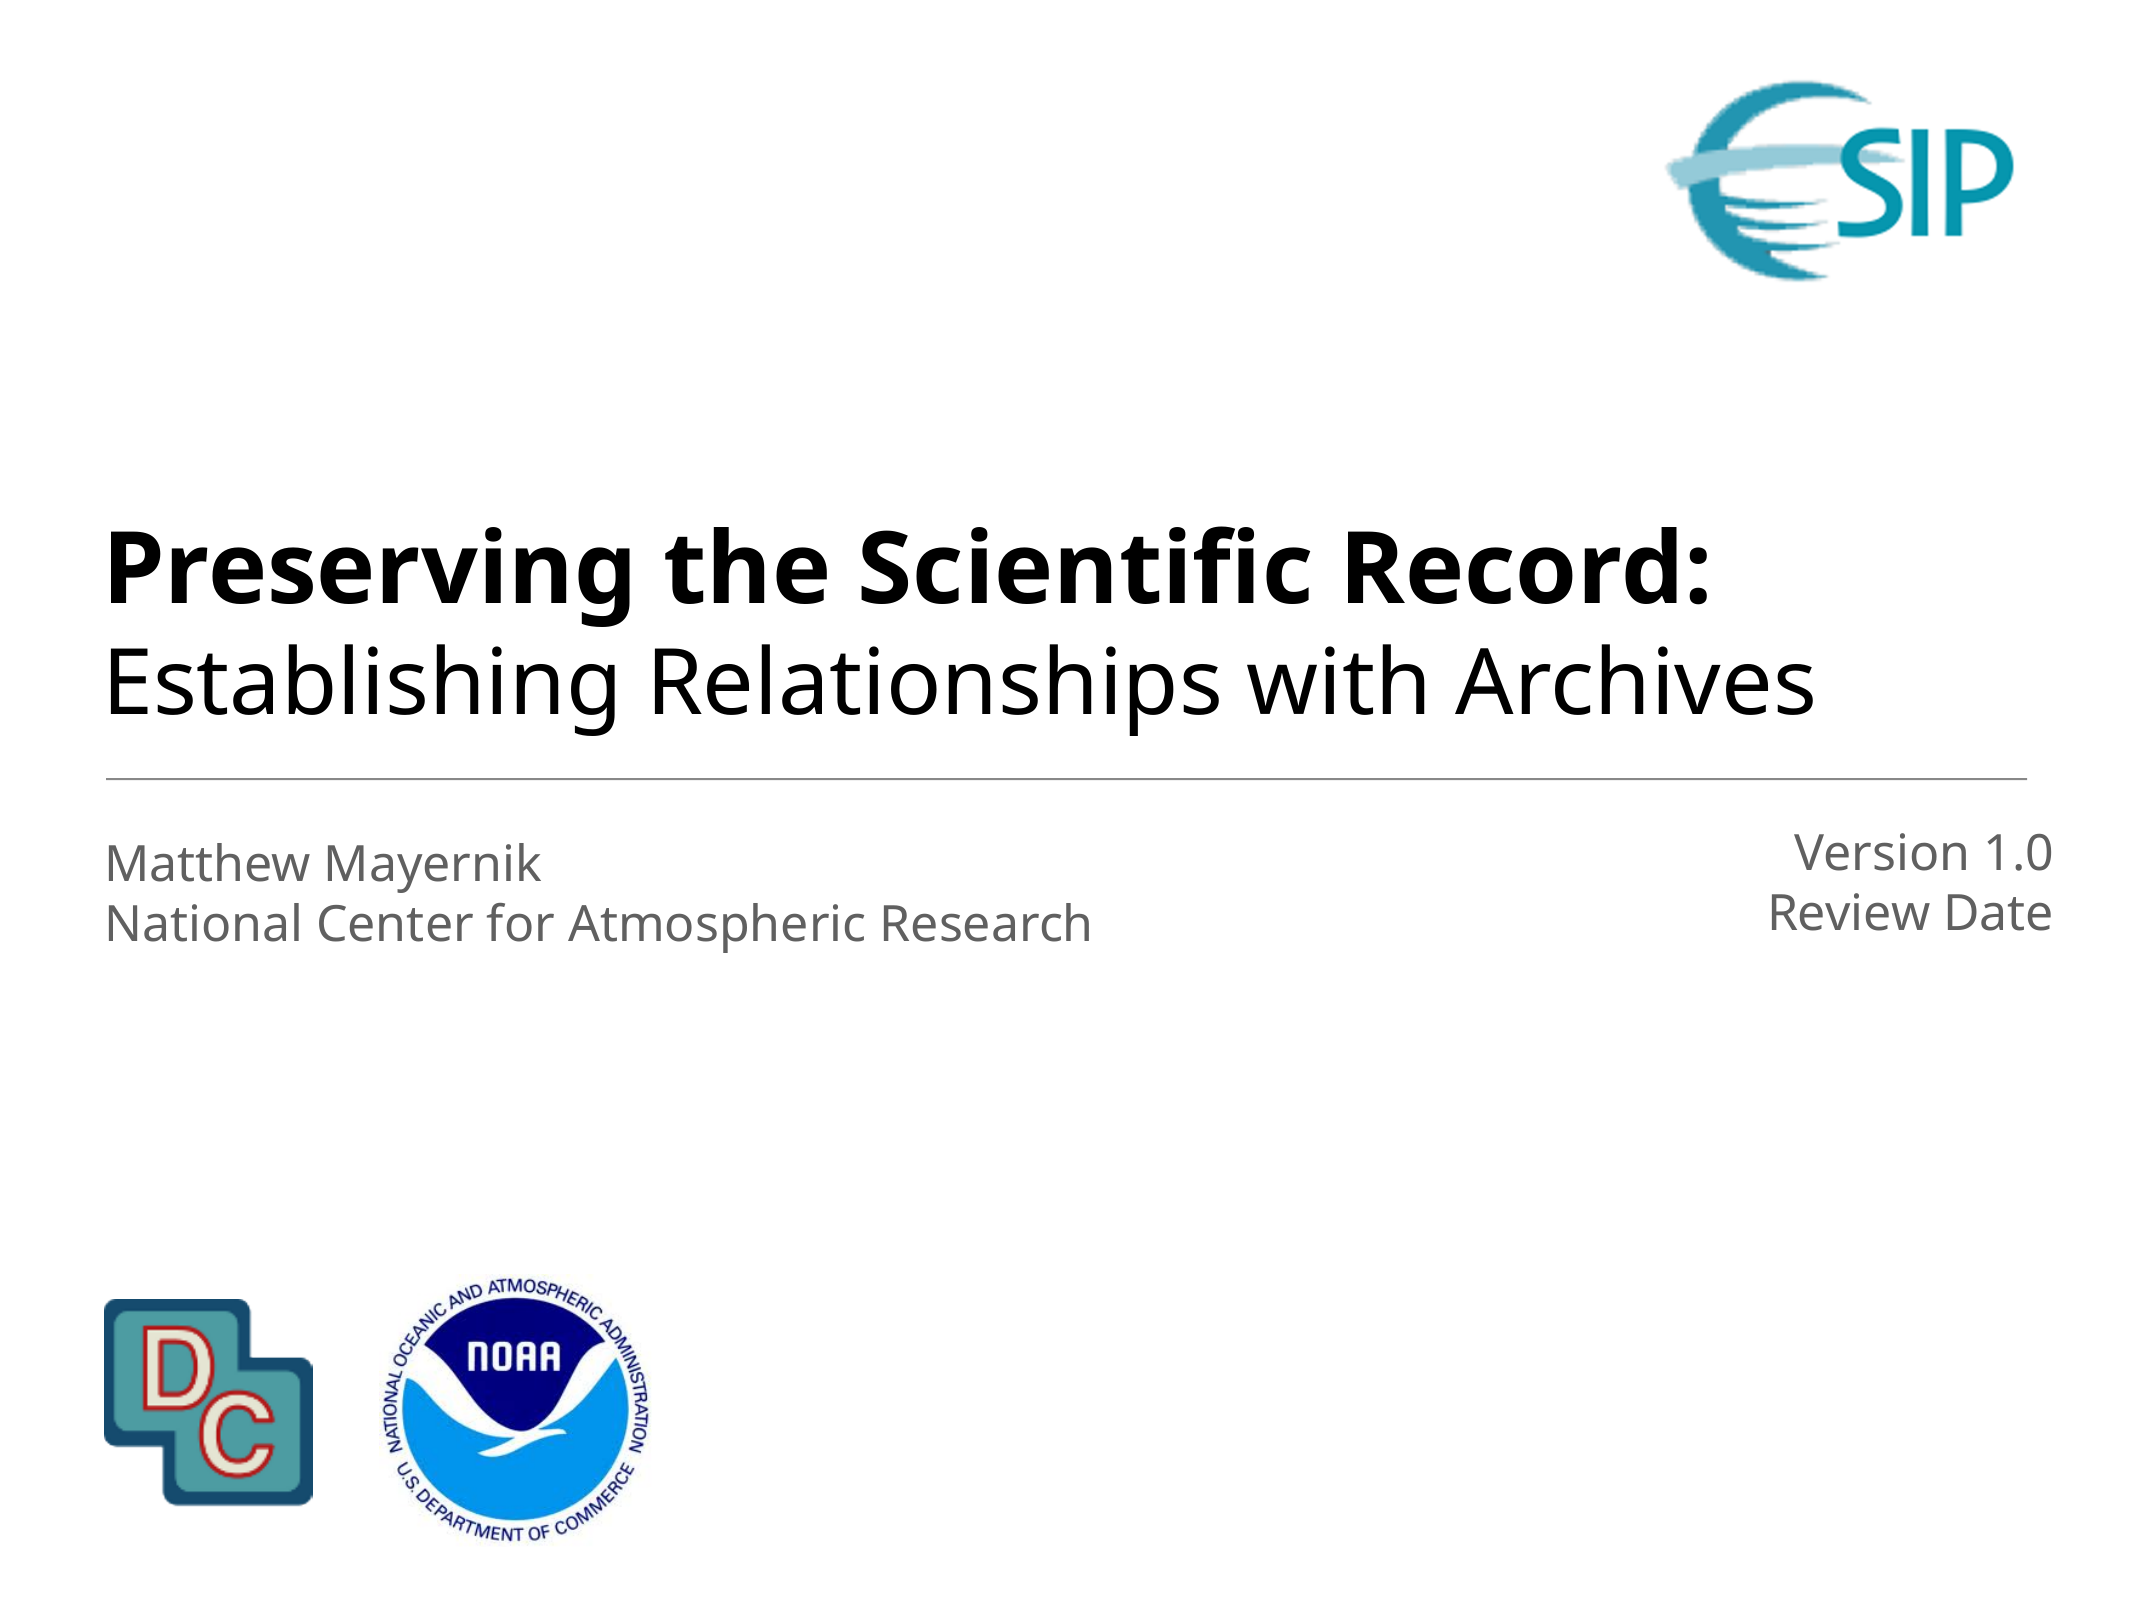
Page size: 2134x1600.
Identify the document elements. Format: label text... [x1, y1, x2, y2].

picture [378, 1274, 652, 1548]
picture [1654, 62, 2030, 220]
picture [103, 1299, 313, 1530]
title Preserving the Scientific Record: Establishing Relationships with Archives [93, 220, 2040, 742]
text_box Version 1.0 Review Date [1091, 812, 2063, 1334]
list Matthew Mayernik National Center for Atmospheric Research [95, 822, 2042, 1344]
